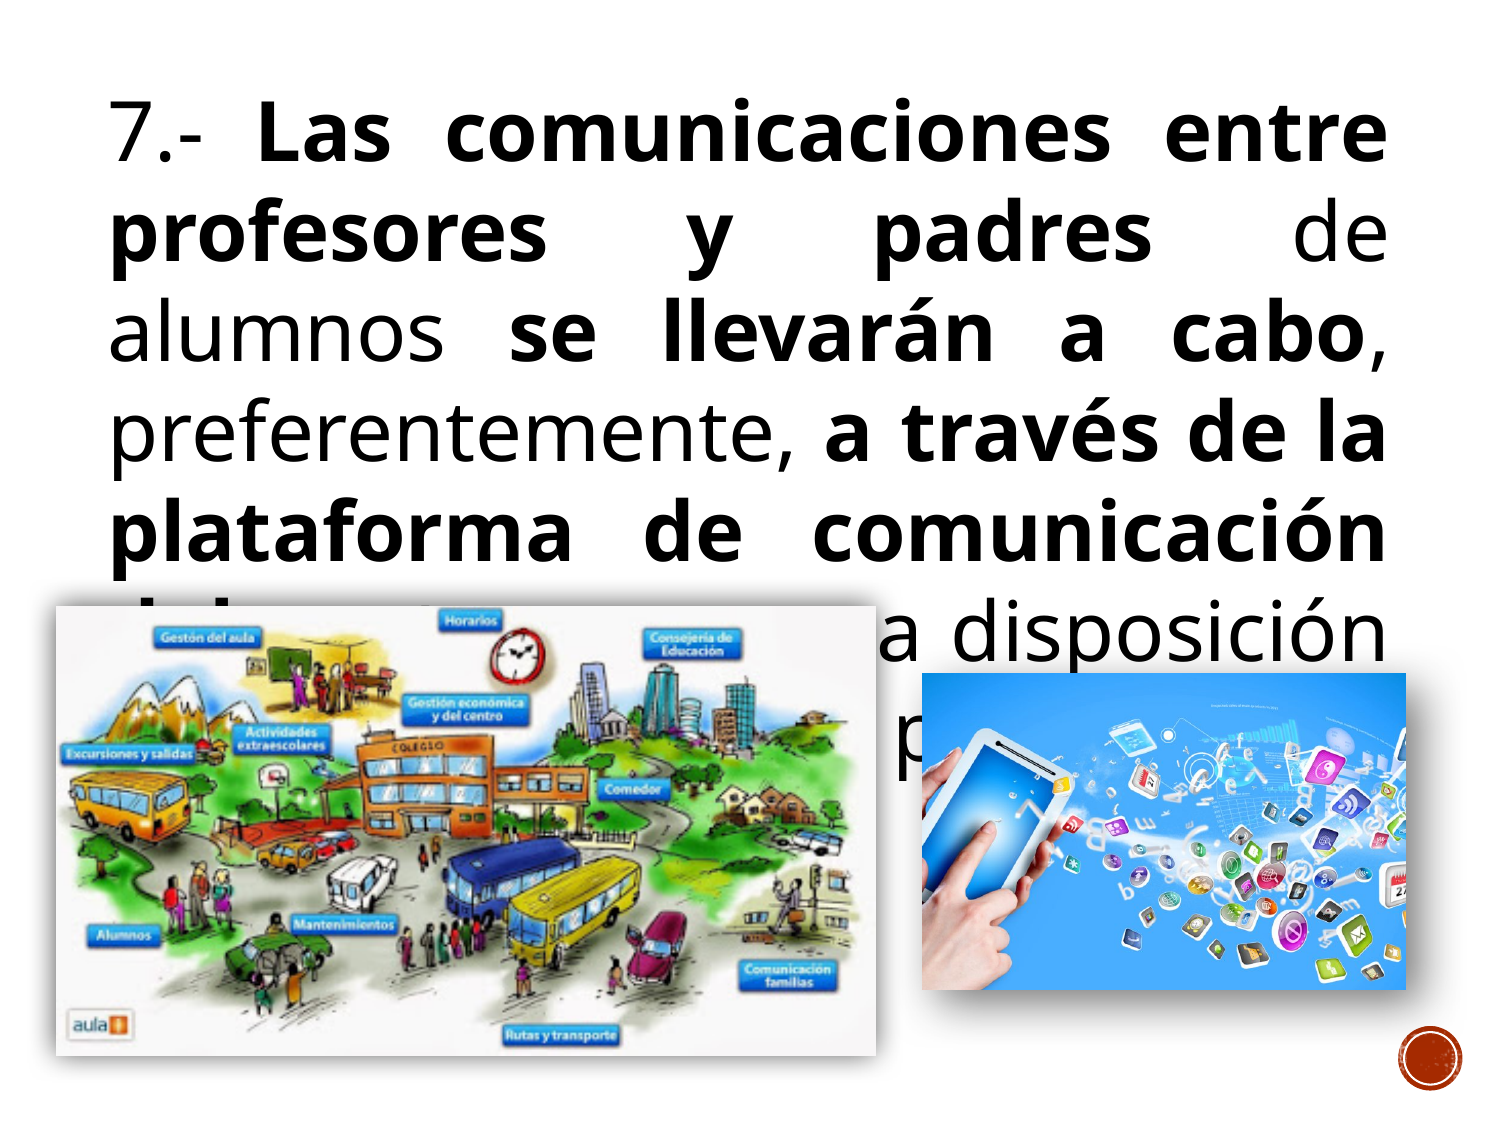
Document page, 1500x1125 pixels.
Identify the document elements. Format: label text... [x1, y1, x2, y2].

text_box 7.- Las comunicaciones entre profesores y padres de alumnos se llevarán a cabo, preferentemente, a través de la plataforma de comunicación del centro, puesta a disposición de ambas partes por nuestro centro escolar. [92, 70, 1406, 886]
picture [56, 606, 876, 1056]
picture [922, 673, 1406, 990]
